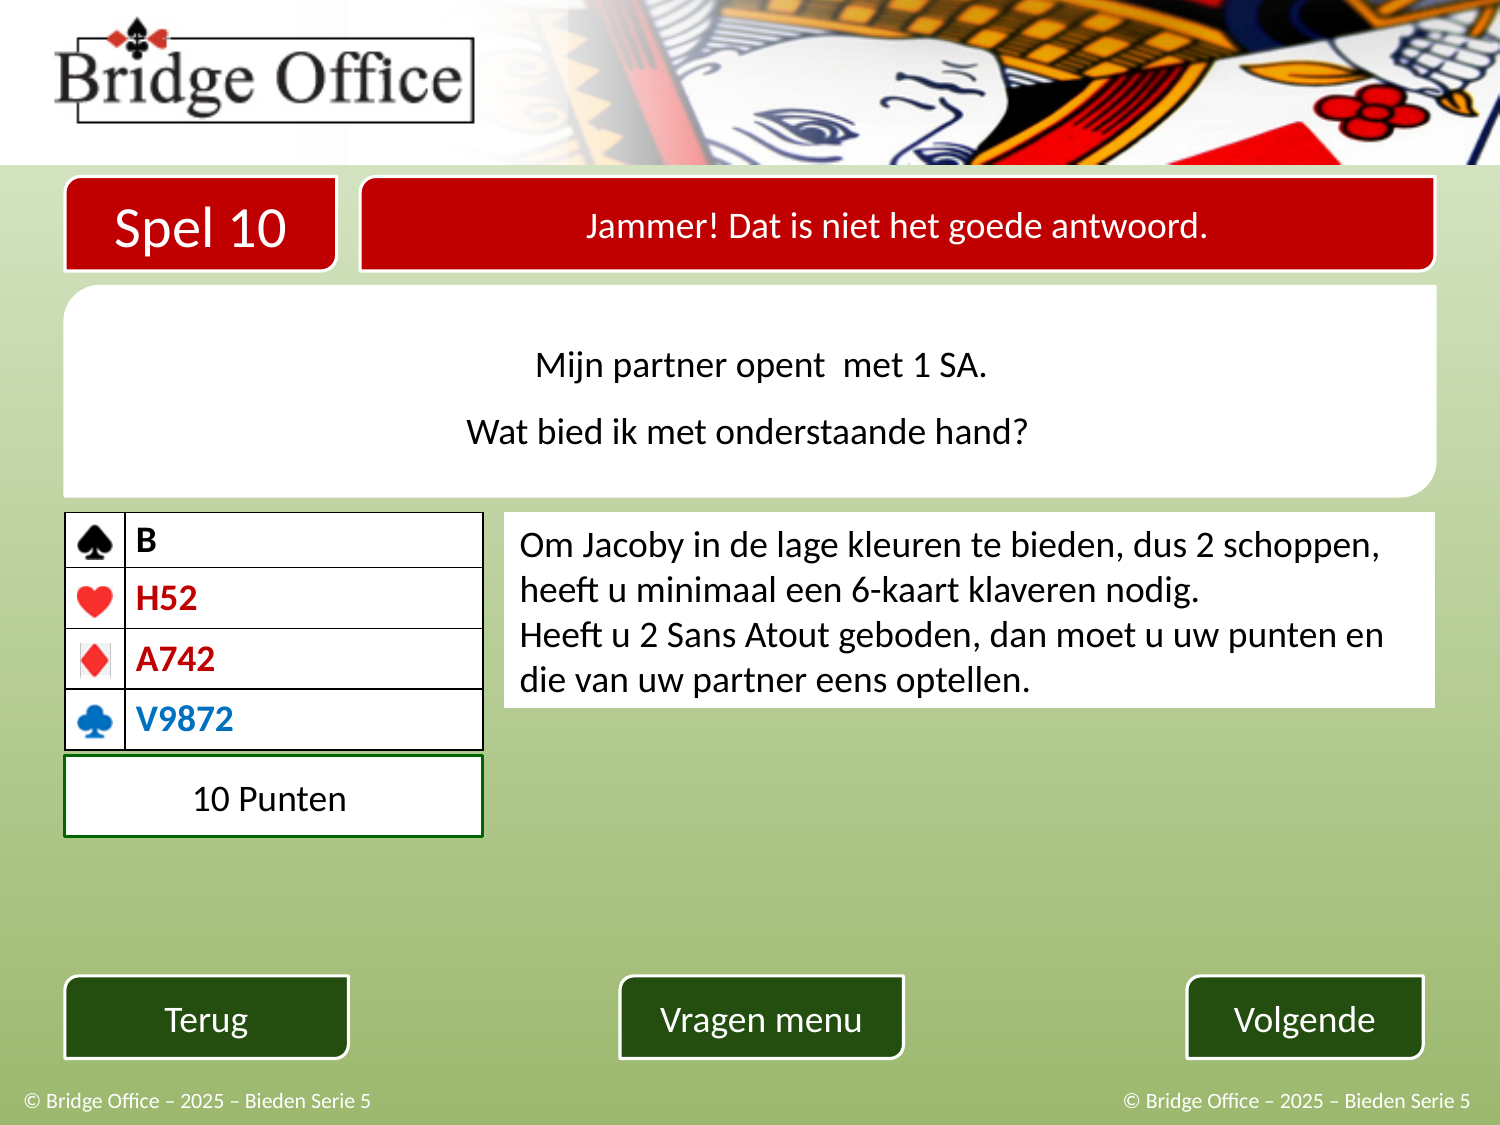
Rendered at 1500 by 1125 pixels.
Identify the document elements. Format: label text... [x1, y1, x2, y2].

text_box Jammer! Dat is niet het goede antwoord. [358, 179, 1437, 273]
table_header [66, 513, 124, 567]
text_box Mijn partner opent met 1 SA. [508, 332, 1015, 393]
text_box Om Jacoby in de lage kleuren te bieden, dus 2 schoppen, heeft u minimaal een 6-kaart klaveren nodig. Heeft u 2 Sans Atout geboden, dan moet u uw punten en die van uw partner eens optellen. [504, 512, 1435, 708]
text_box Terug [63, 974, 350, 1061]
picture [0, 0, 1500, 166]
text_box Wat bied ik met onderstaande hand? [451, 399, 1072, 460]
text_box Vragen menu [618, 974, 906, 1061]
text_box [63, 284, 1437, 498]
picture [77, 643, 114, 679]
picture [77, 524, 114, 561]
text_box 10 Punten [63, 754, 484, 838]
table_cell H52 [126, 568, 482, 628]
picture [77, 703, 114, 740]
text_box Spel 10 [63, 179, 339, 273]
text_box © Bridge Office – 2025 – Bieden Serie 5 [1107, 1079, 1500, 1121]
text_box © Bridge Office – 2025 – Bieden Serie 5 [8, 1079, 393, 1121]
table_header B [126, 513, 482, 567]
table_cell A742 [126, 629, 482, 688]
table_cell V9872 [126, 690, 482, 749]
picture [77, 585, 114, 618]
text_box Volgende [1185, 974, 1425, 1061]
table_cell [66, 568, 124, 628]
table_cell [66, 629, 124, 688]
table_cell [66, 690, 124, 749]
